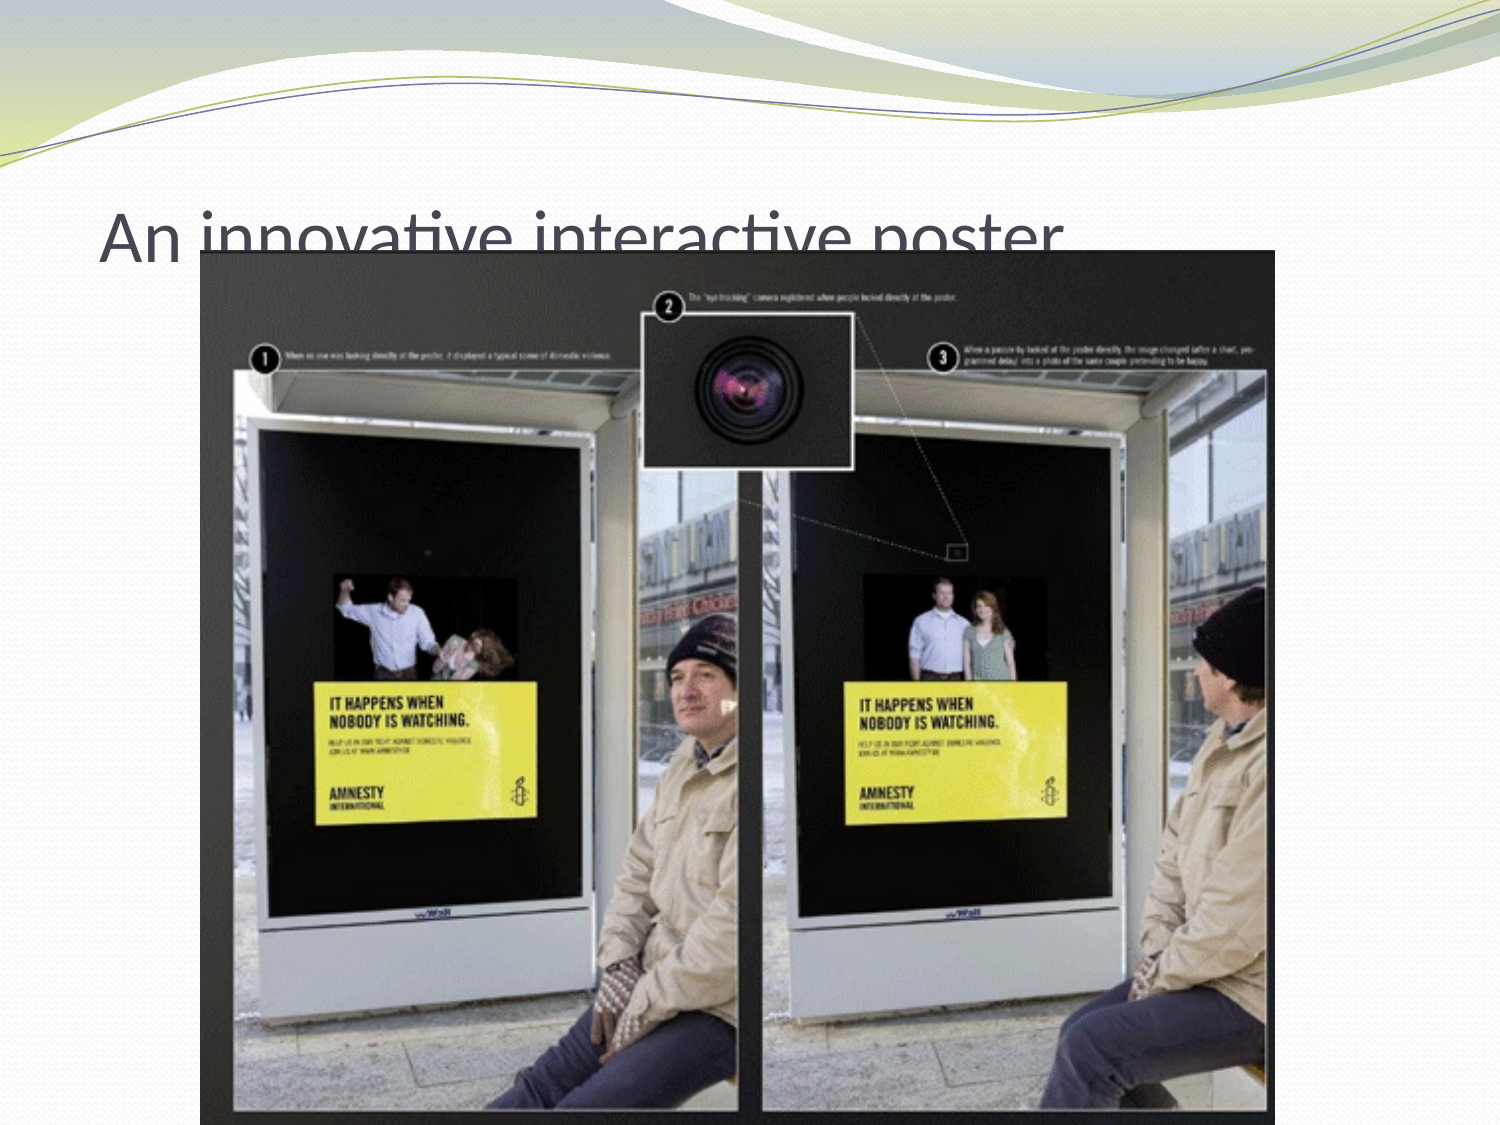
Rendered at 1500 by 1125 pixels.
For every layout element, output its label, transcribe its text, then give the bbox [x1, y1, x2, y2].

title An innovative interactive poster [99, 174, 1450, 363]
picture [199, 249, 1276, 1125]
